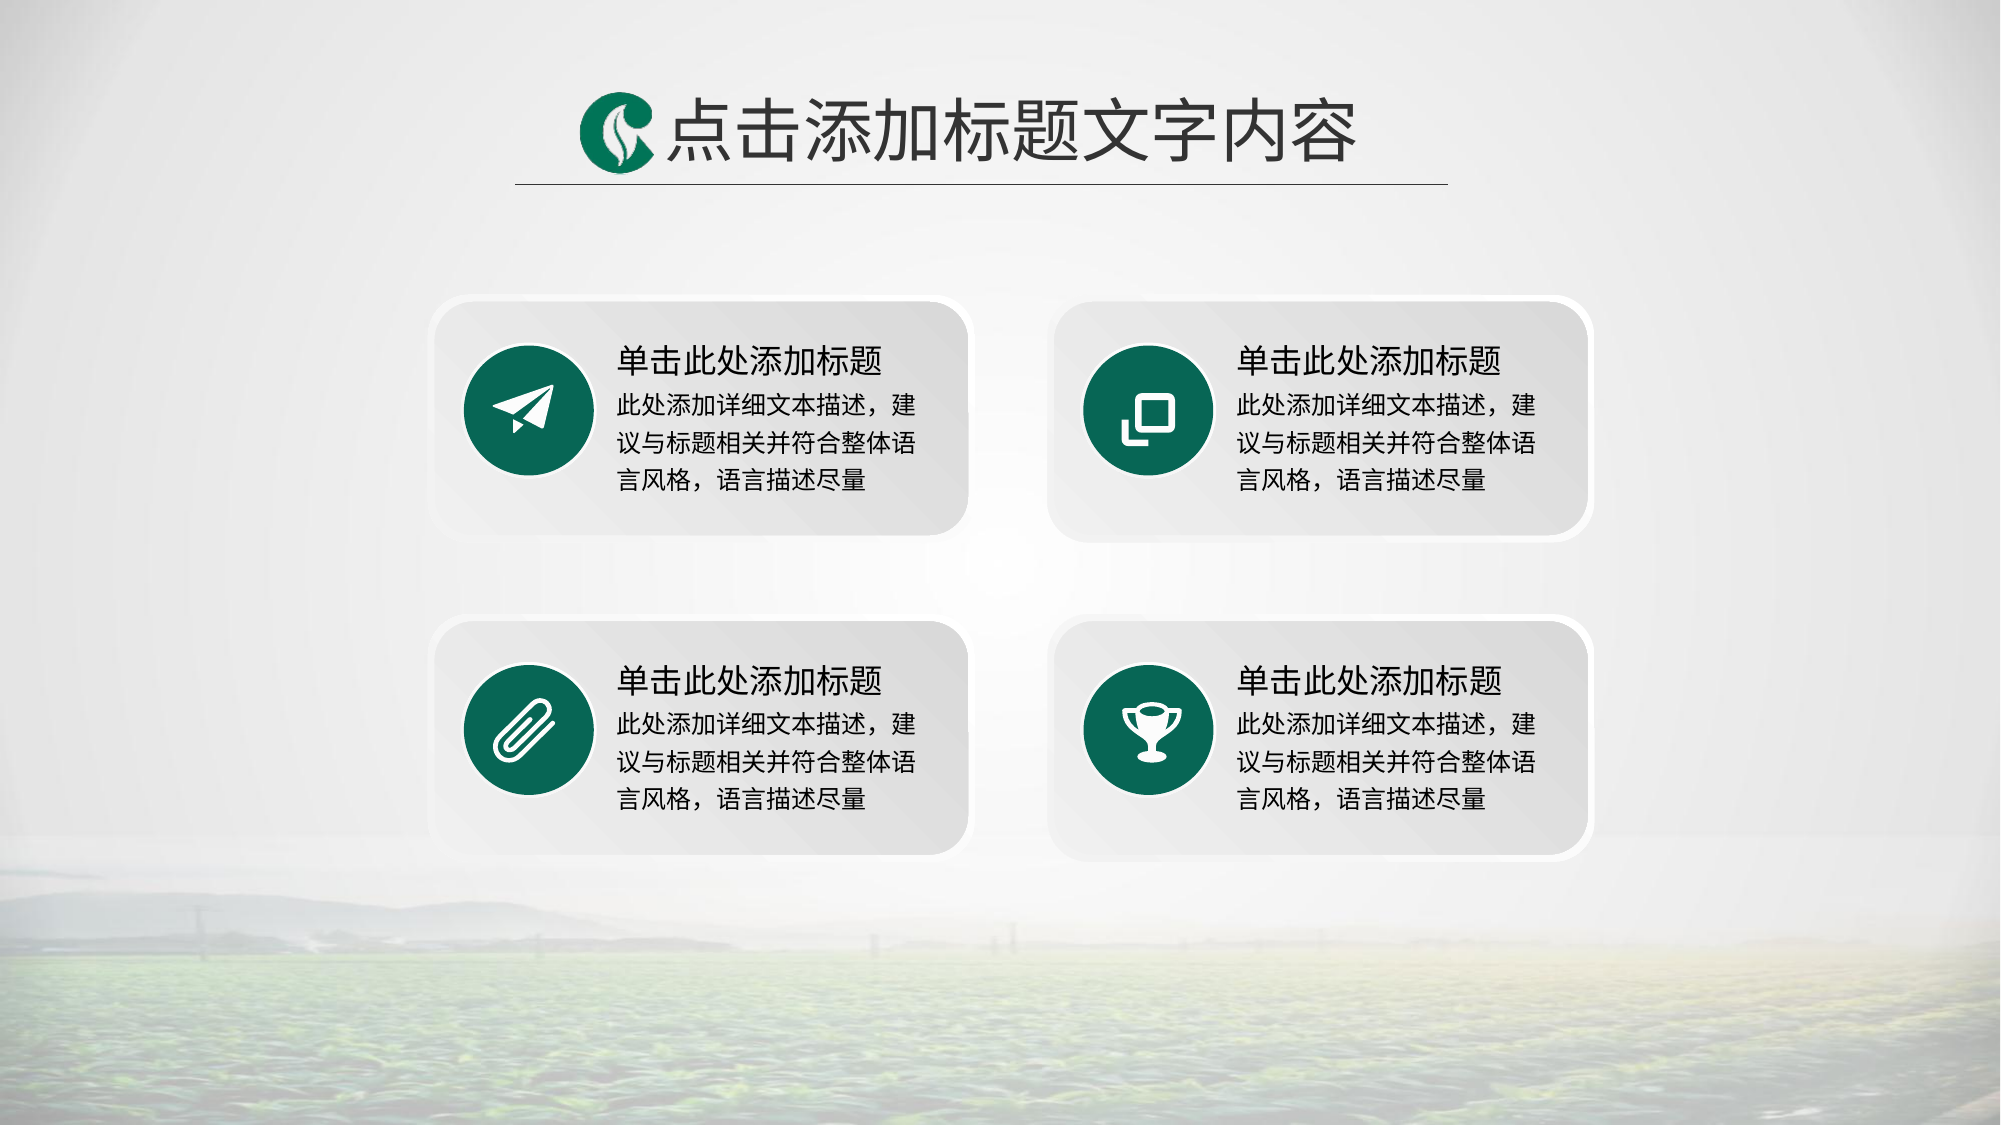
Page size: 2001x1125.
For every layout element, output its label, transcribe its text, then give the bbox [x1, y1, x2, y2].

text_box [1047, 613, 1595, 862]
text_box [427, 294, 976, 543]
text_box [1236, 342, 1556, 518]
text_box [1047, 294, 1595, 543]
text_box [460, 342, 597, 479]
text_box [427, 613, 976, 862]
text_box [460, 661, 597, 799]
picture [0, 0, 2001, 1125]
text_box 点击添加标题文字内容 [641, 80, 1382, 179]
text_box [1080, 342, 1217, 479]
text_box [1080, 661, 1217, 799]
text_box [1236, 661, 1556, 838]
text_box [616, 342, 937, 518]
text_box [616, 661, 937, 838]
